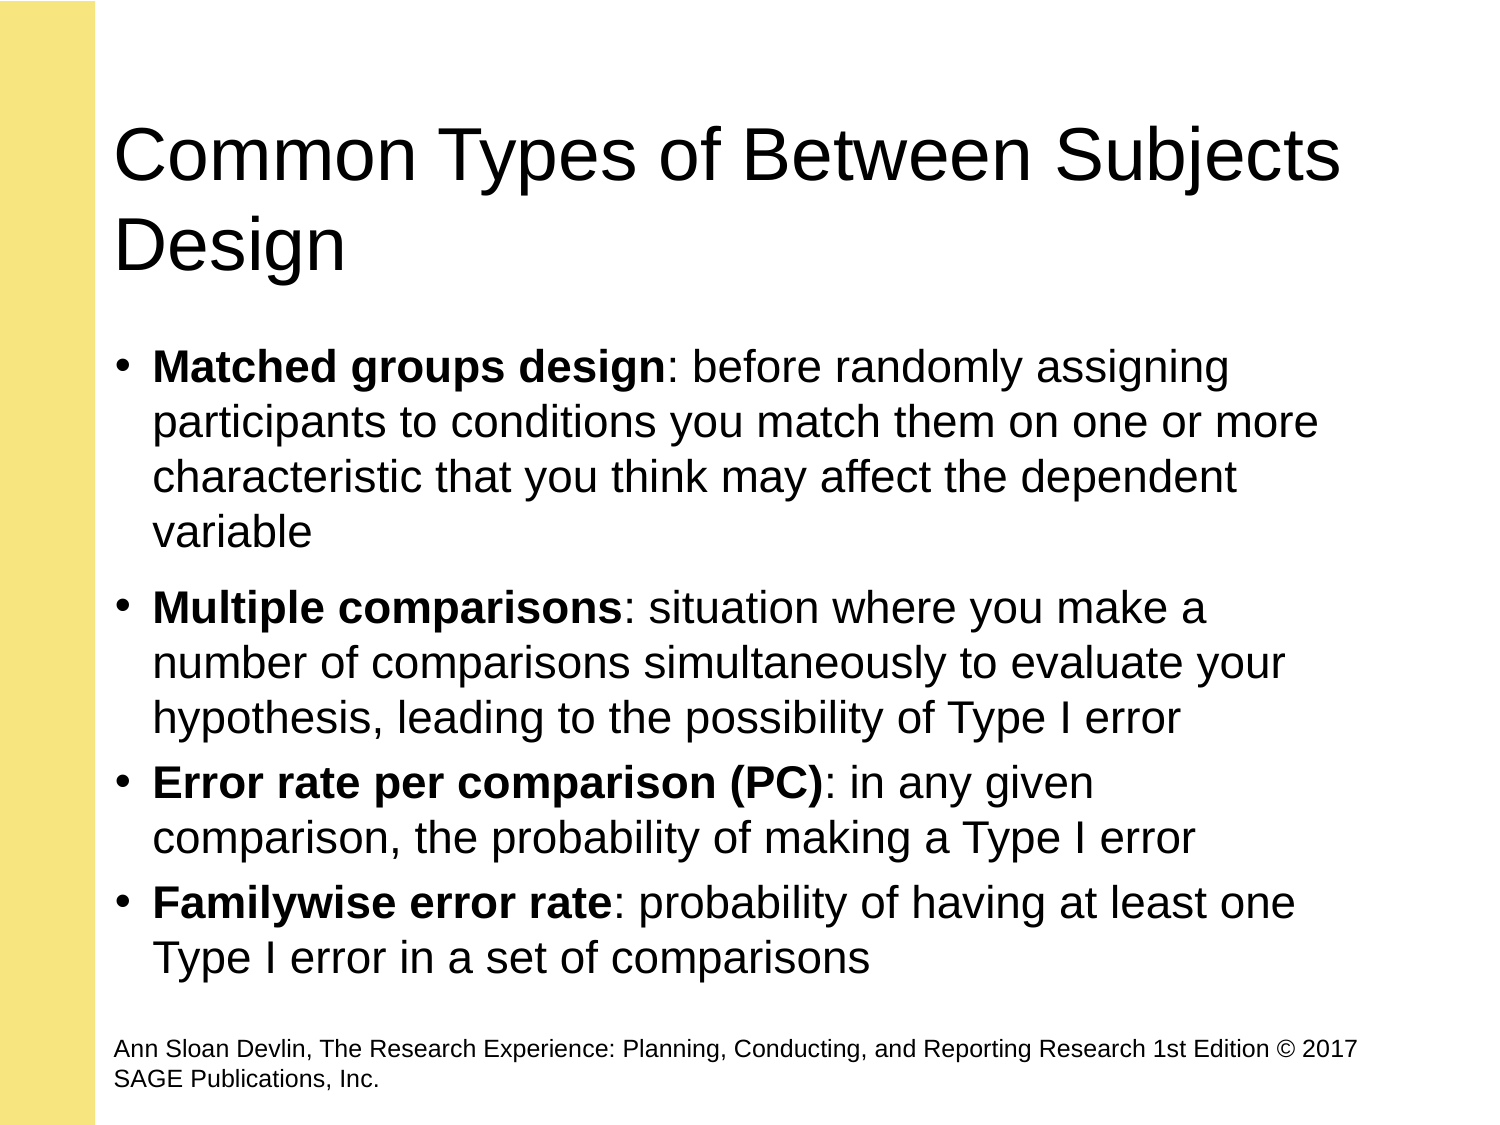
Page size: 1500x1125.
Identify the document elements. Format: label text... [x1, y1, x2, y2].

picture [0, 1, 96, 1125]
title Common Types of Between Subjects Design [98, 101, 1393, 290]
list Matched groups design: before randomly assigning participants to conditions you match them on one or more characteristic that you think may affect the dependent variable Multiple comparisons: situation where you make a number of comparisons simultaneously to evaluate your hypothesis, leading to the possibility of Type I error Error rate per comparison (PC): in any given comparison, the probability of making a Type I error Familywise error rate: probability of having at least one Type I error in a set of comparisons [92, 329, 1360, 987]
